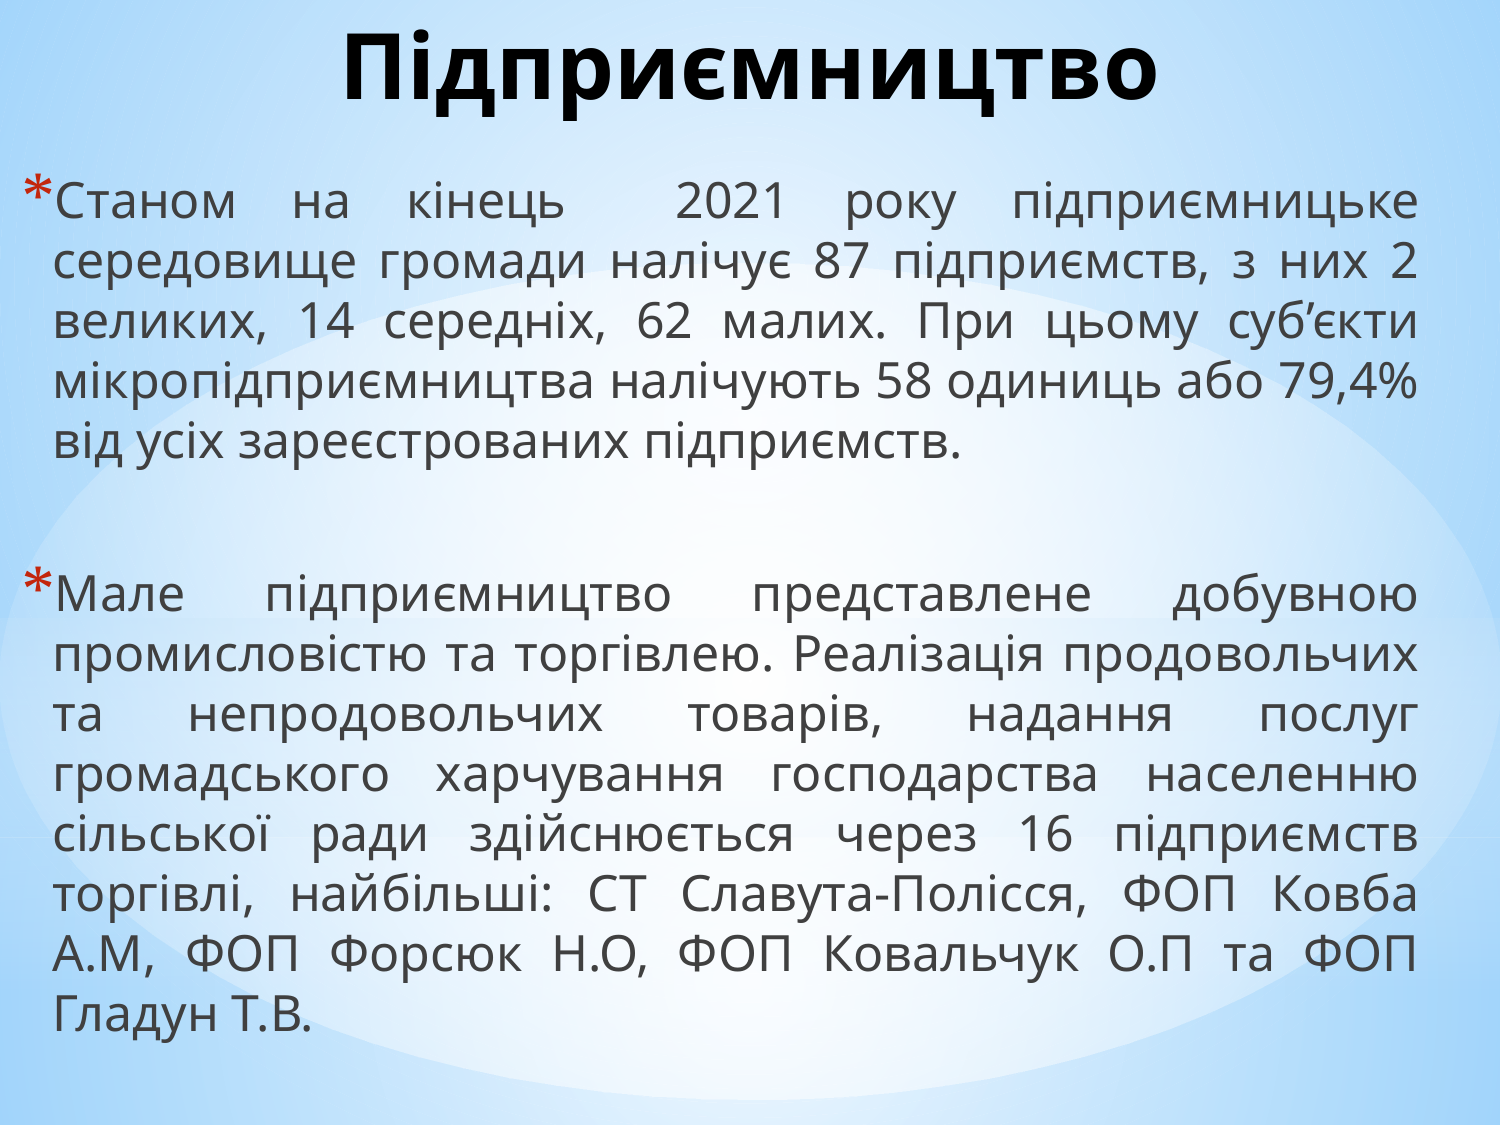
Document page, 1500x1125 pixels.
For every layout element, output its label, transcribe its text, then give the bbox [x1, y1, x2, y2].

list Станом на кінець 2021 року підприємницьке середовище громади налічує 87 підприємств, з них 2 великих, 14 середніх, 62 малих. При цьому суб’єкти мікропідприємництва налічують 58 одиниць або 79,4% від усіх зареєстрованих підприємств. Мале підприємництво представлене добувною промисловістю та торгівлею. Реалізація продовольчих та непродовольчих товарів, надання послуг громадського харчування господарства населенню сільської ради здійснюється через 16 підприємств торгівлі, найбільші: СТ Славута-Полісся, ФОП Ковба А.М, ФОП Форсюк Н.О, ФОП Ковальчук О.П та ФОП Гладун Т.В. [0, 90, 1436, 1125]
title Підприємництво [0, 0, 1500, 188]
